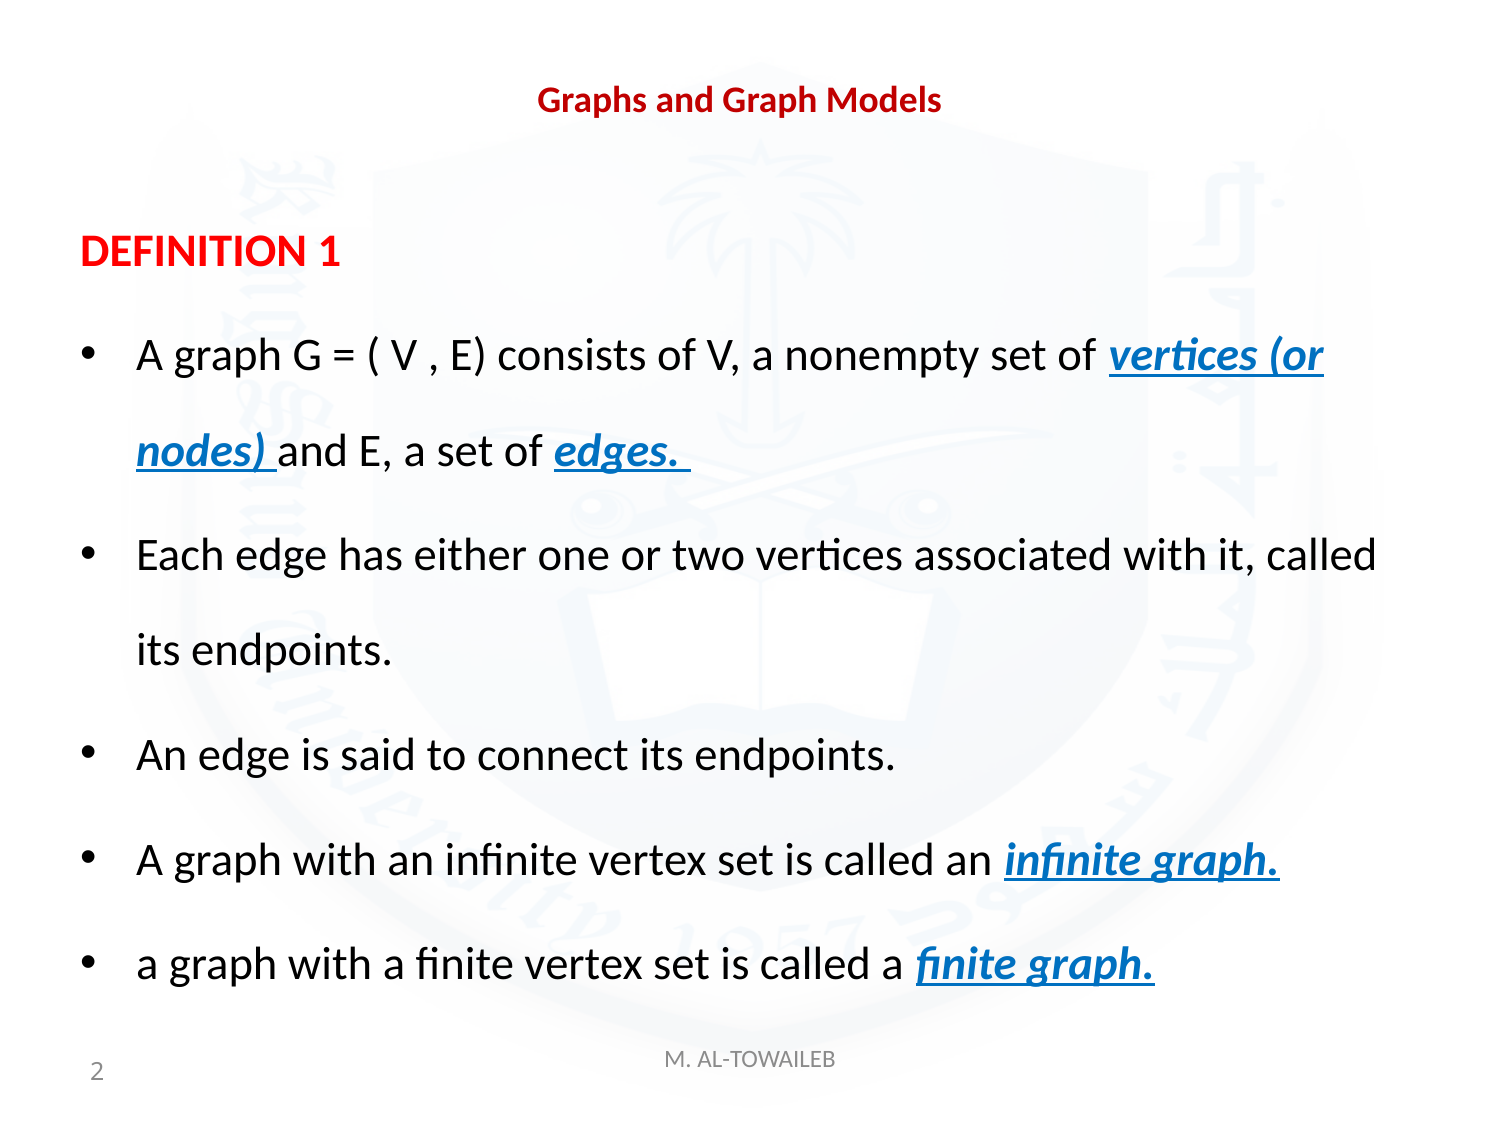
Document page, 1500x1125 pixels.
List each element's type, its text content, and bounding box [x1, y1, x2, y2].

footer M. AL-TOWAILEB [512, 1042, 988, 1103]
list DEFINITION 1 A graph G = ( V , E) consists of V, a nonempty set of vertices (or nodes) and E, a set of edges. Each edge has either one or two vertices associated with it, called its endpoints. An edge is said to connect its endpoints. A graph with an infinite vertex set is called an infinite graph. a graph with a finite vertex set is called a finite graph. [64, 173, 1415, 1000]
title Graphs and Graph Models [64, 21, 1415, 173]
slide_number 2 [75, 1042, 425, 1103]
